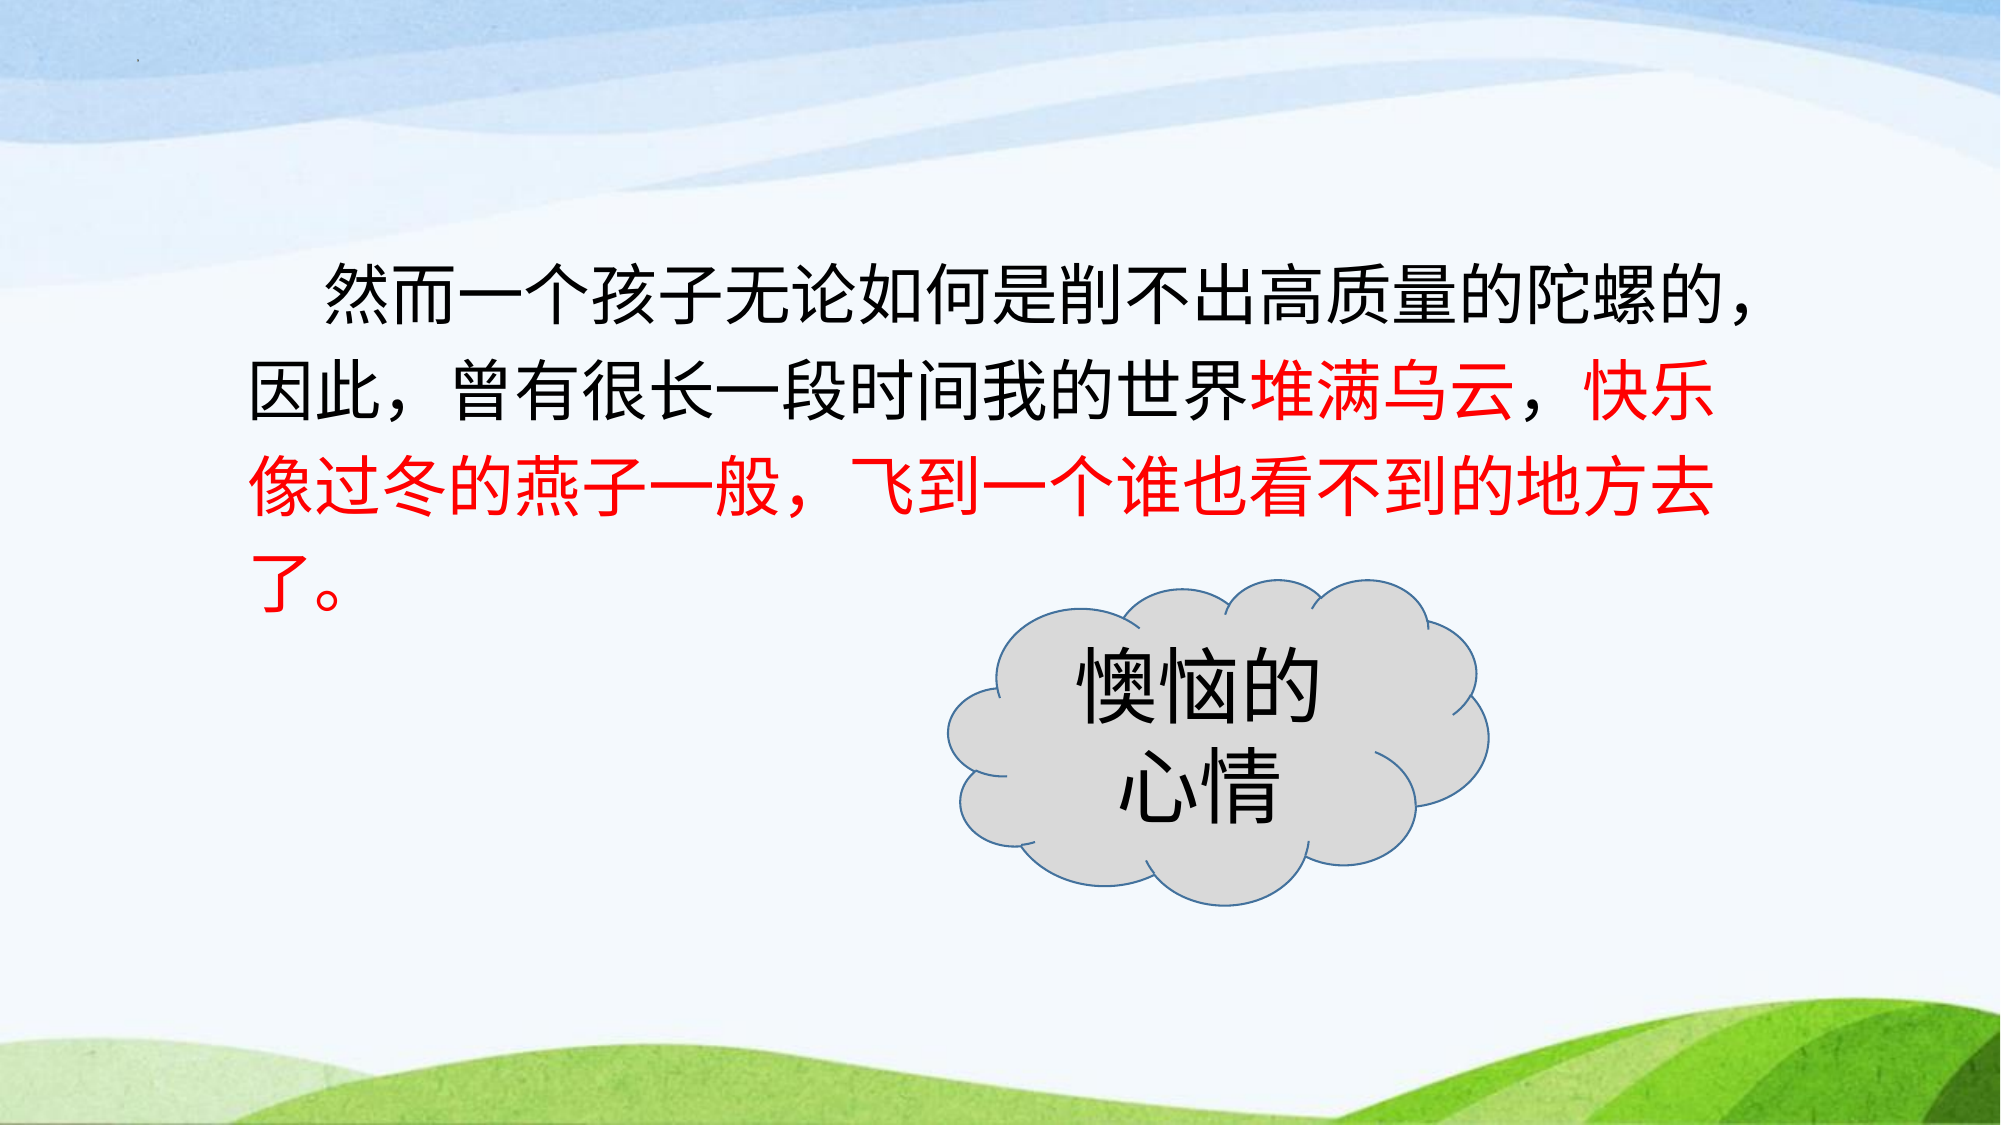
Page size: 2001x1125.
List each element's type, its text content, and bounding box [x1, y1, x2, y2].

text_box 然而一个孩子无论如何是削不出高质量的陀螺的，因此，曾有很长一段时间我的世界堆满乌云，快乐像过冬的燕子一般，飞到一个谁也看不到的地方去了。 [233, 229, 1747, 629]
text_box 懊恼的心情 [946, 579, 1490, 907]
picture [0, 0, 2001, 1125]
